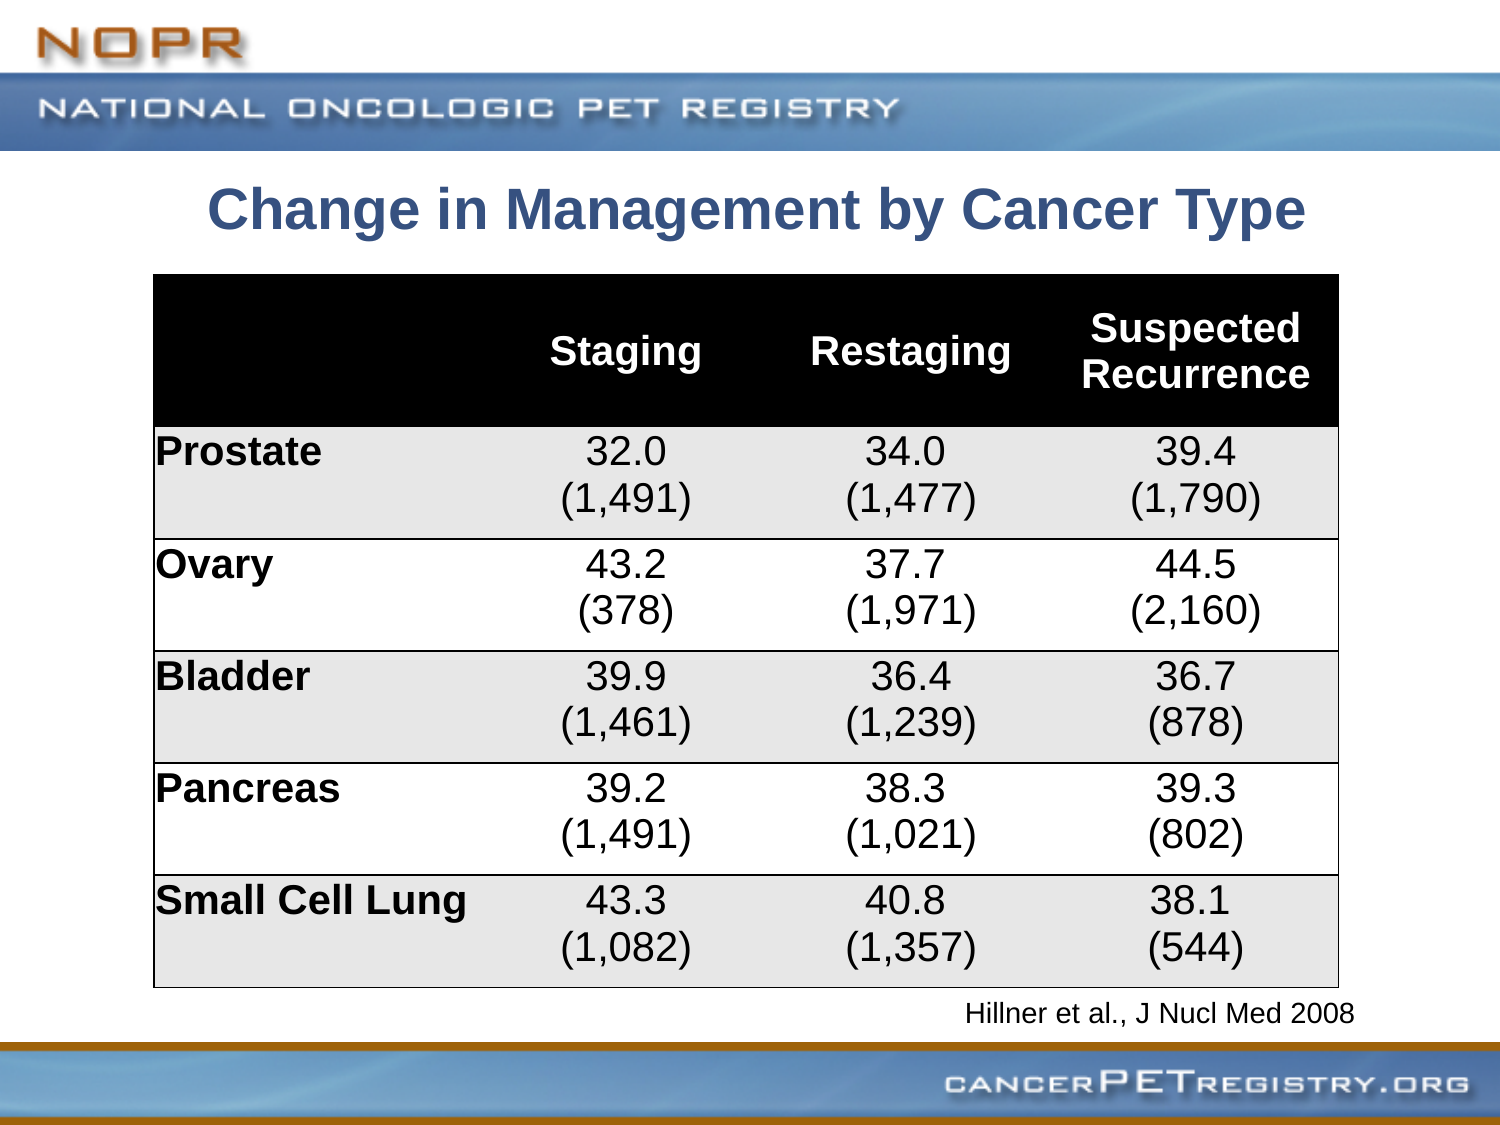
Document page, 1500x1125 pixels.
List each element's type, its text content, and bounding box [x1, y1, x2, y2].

table_cell Bladder [155, 652, 484, 762]
table_header Restaging [769, 276, 1054, 426]
table_cell Small Cell Lung [155, 876, 484, 987]
picture [0, 1042, 1500, 1125]
table_cell 34.0 (1,477) [769, 427, 1054, 538]
table_cell 38.1 (544) [1054, 876, 1338, 986]
picture [0, 24, 1500, 151]
text_box Hillner et al., J Nucl Med 2008 [949, 986, 1488, 1037]
table_header [155, 276, 484, 426]
table_cell 39.9 (1,461) [484, 652, 769, 762]
table_cell 39.2 (1,491) [484, 764, 769, 874]
table_cell 39.4 (1,790) [1054, 427, 1338, 538]
table_cell Pancreas [155, 764, 484, 874]
table_cell 43.3 (1,082) [484, 876, 769, 987]
table_header Suspected Recurrence [1054, 276, 1338, 426]
table_cell Ovary [155, 540, 484, 650]
table_cell 36.4 (1,239) [769, 652, 1054, 762]
table_cell 40.8 (1,357) [769, 876, 1054, 987]
title Change in Management by Cancer Type [62, 162, 1438, 251]
table_header Staging [484, 276, 769, 426]
table_cell 37.7 (1,971) [769, 540, 1054, 650]
table_cell 43.2 (378) [484, 540, 769, 650]
table_cell 36.7 (878) [1054, 652, 1338, 762]
table_cell 44.5 (2,160) [1054, 540, 1338, 650]
table_cell 32.0 (1,491) [484, 427, 769, 538]
table_cell 39.3 (802) [1054, 764, 1338, 874]
table_cell Prostate [155, 427, 484, 538]
table_cell 38.3 (1,021) [769, 764, 1054, 874]
